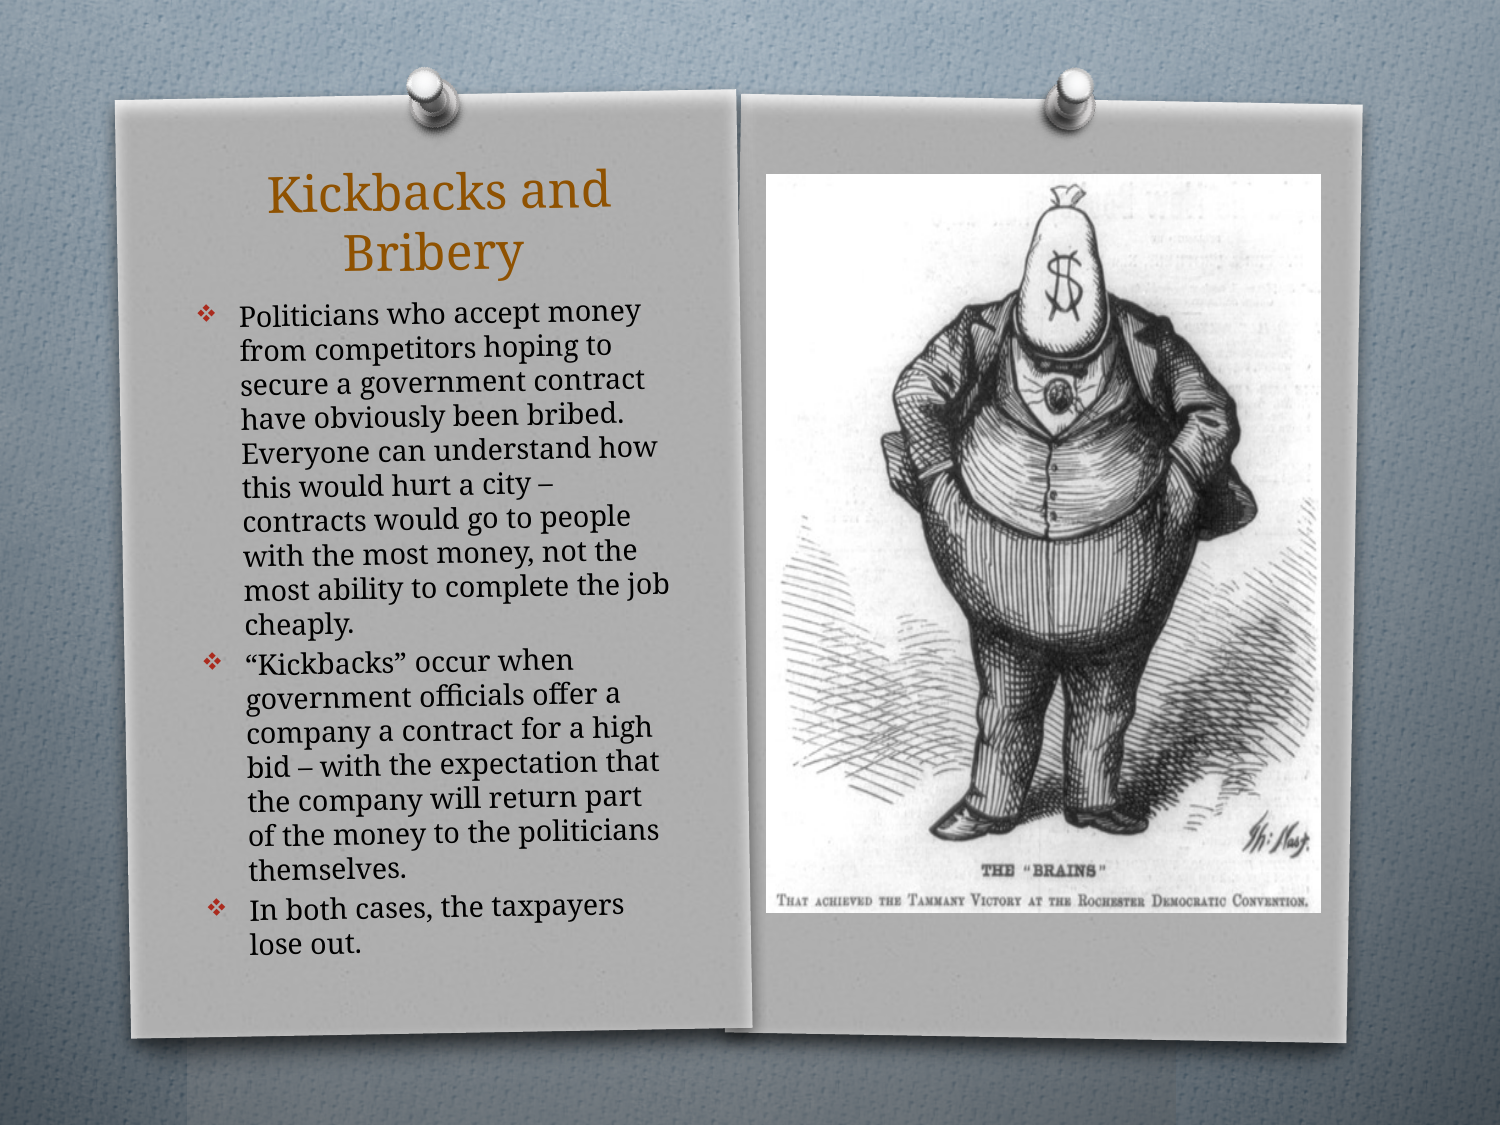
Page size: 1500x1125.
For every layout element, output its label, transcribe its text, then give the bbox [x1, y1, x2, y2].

picture [375, 33, 497, 142]
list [766, 174, 1321, 913]
picture [1016, 41, 1138, 162]
list Politicians who accept money from competitors hoping to secure a government contract have obviously been bribed. Everyone can understand how this would hurt a city – contracts would go to people with the most money, not the most ability to complete the job cheaply. “Kickbacks” occur when government officials offer a company a contract for a high bid – with the expectation that the company will return part of the money to the politicians themselves. In both cases, the taxpayers lose out. [180, 283, 693, 980]
title Kickbacks and Bribery [187, 137, 693, 292]
